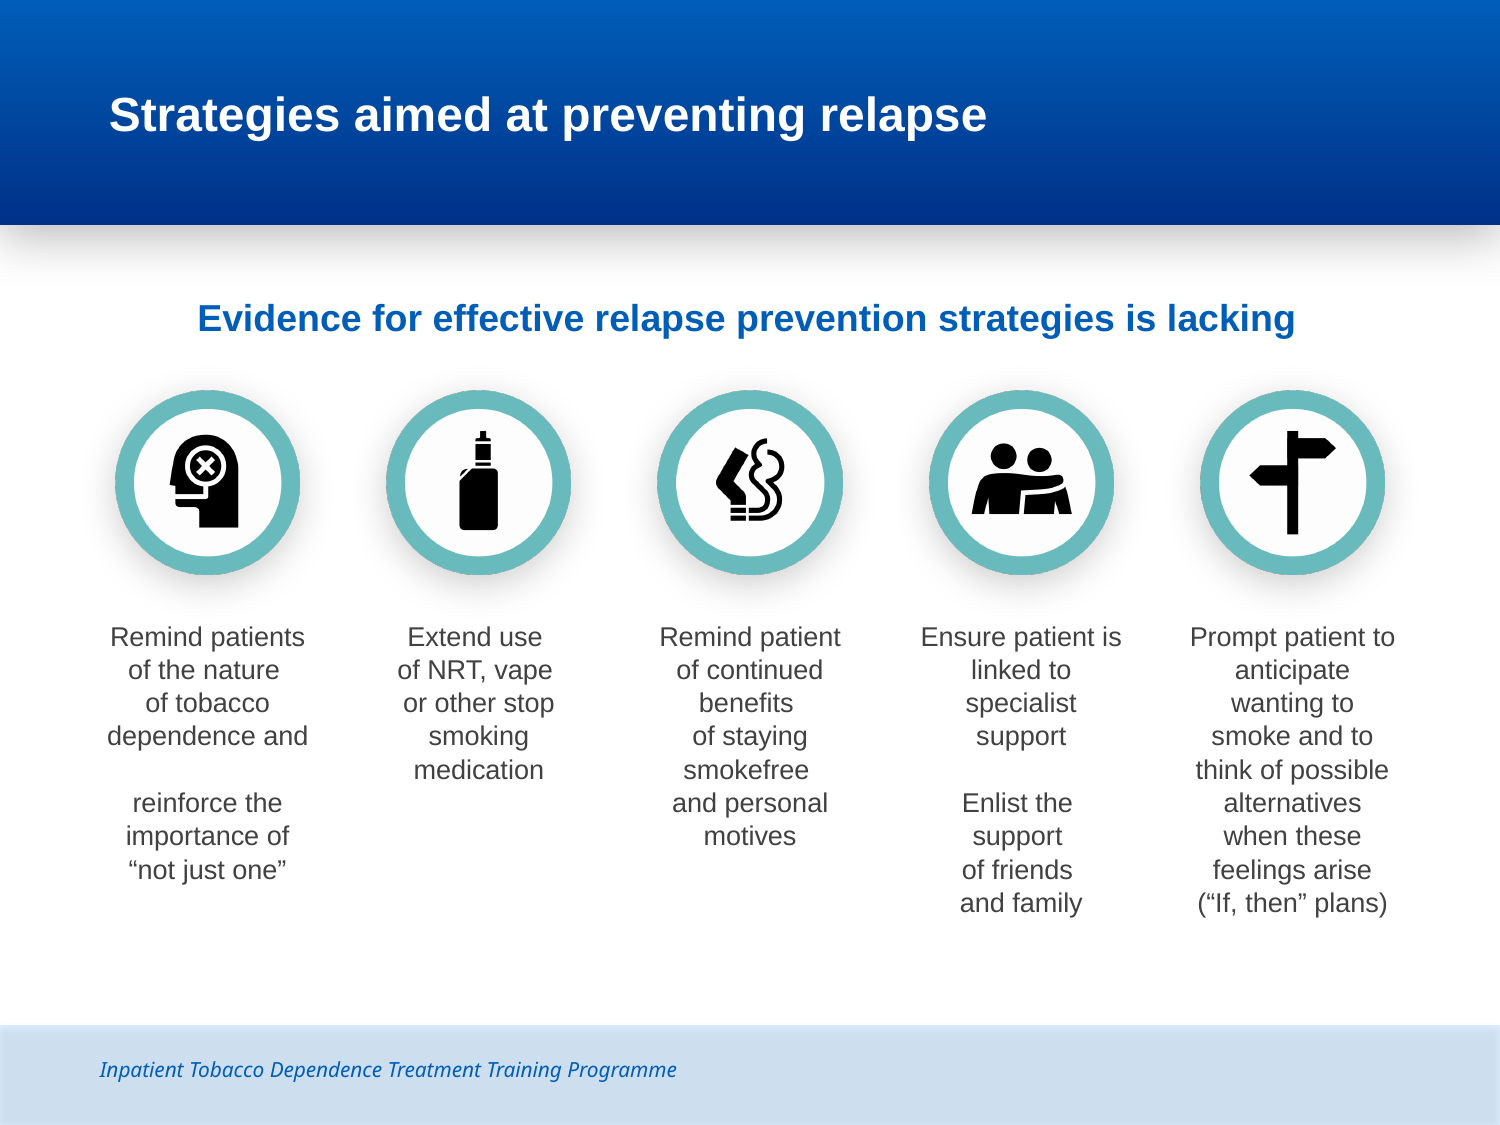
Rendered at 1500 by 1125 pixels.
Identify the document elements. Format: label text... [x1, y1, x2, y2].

picture [373, 376, 585, 588]
footer Inpatient Tobacco Dependence Treatment Training Programme [84, 1038, 790, 1099]
picture [102, 376, 313, 588]
text_box Remind patients of the nature of tobacco dependence and reinforce the importance of “not just one” [89, 610, 326, 926]
title Strategies aimed at preventing relapse [93, 24, 1401, 201]
text_box Remind patient of continued benefits of staying smokefree and personal motives [632, 610, 868, 926]
list Evidence for effective relapse prevention strategies is lacking [93, 273, 1401, 353]
picture [1186, 376, 1398, 588]
text_box Prompt patient to anticipate wanting to smoke and to think of possible alternatives when these feelings arise (“If, then” plans) [1174, 610, 1411, 926]
picture [644, 376, 856, 588]
text_box Extend use of NRT, vape or other stop smoking medication [361, 610, 597, 926]
picture [915, 376, 1127, 588]
text_box Ensure patient is linked to specialist support Enlist the support of friends and family [903, 610, 1139, 926]
